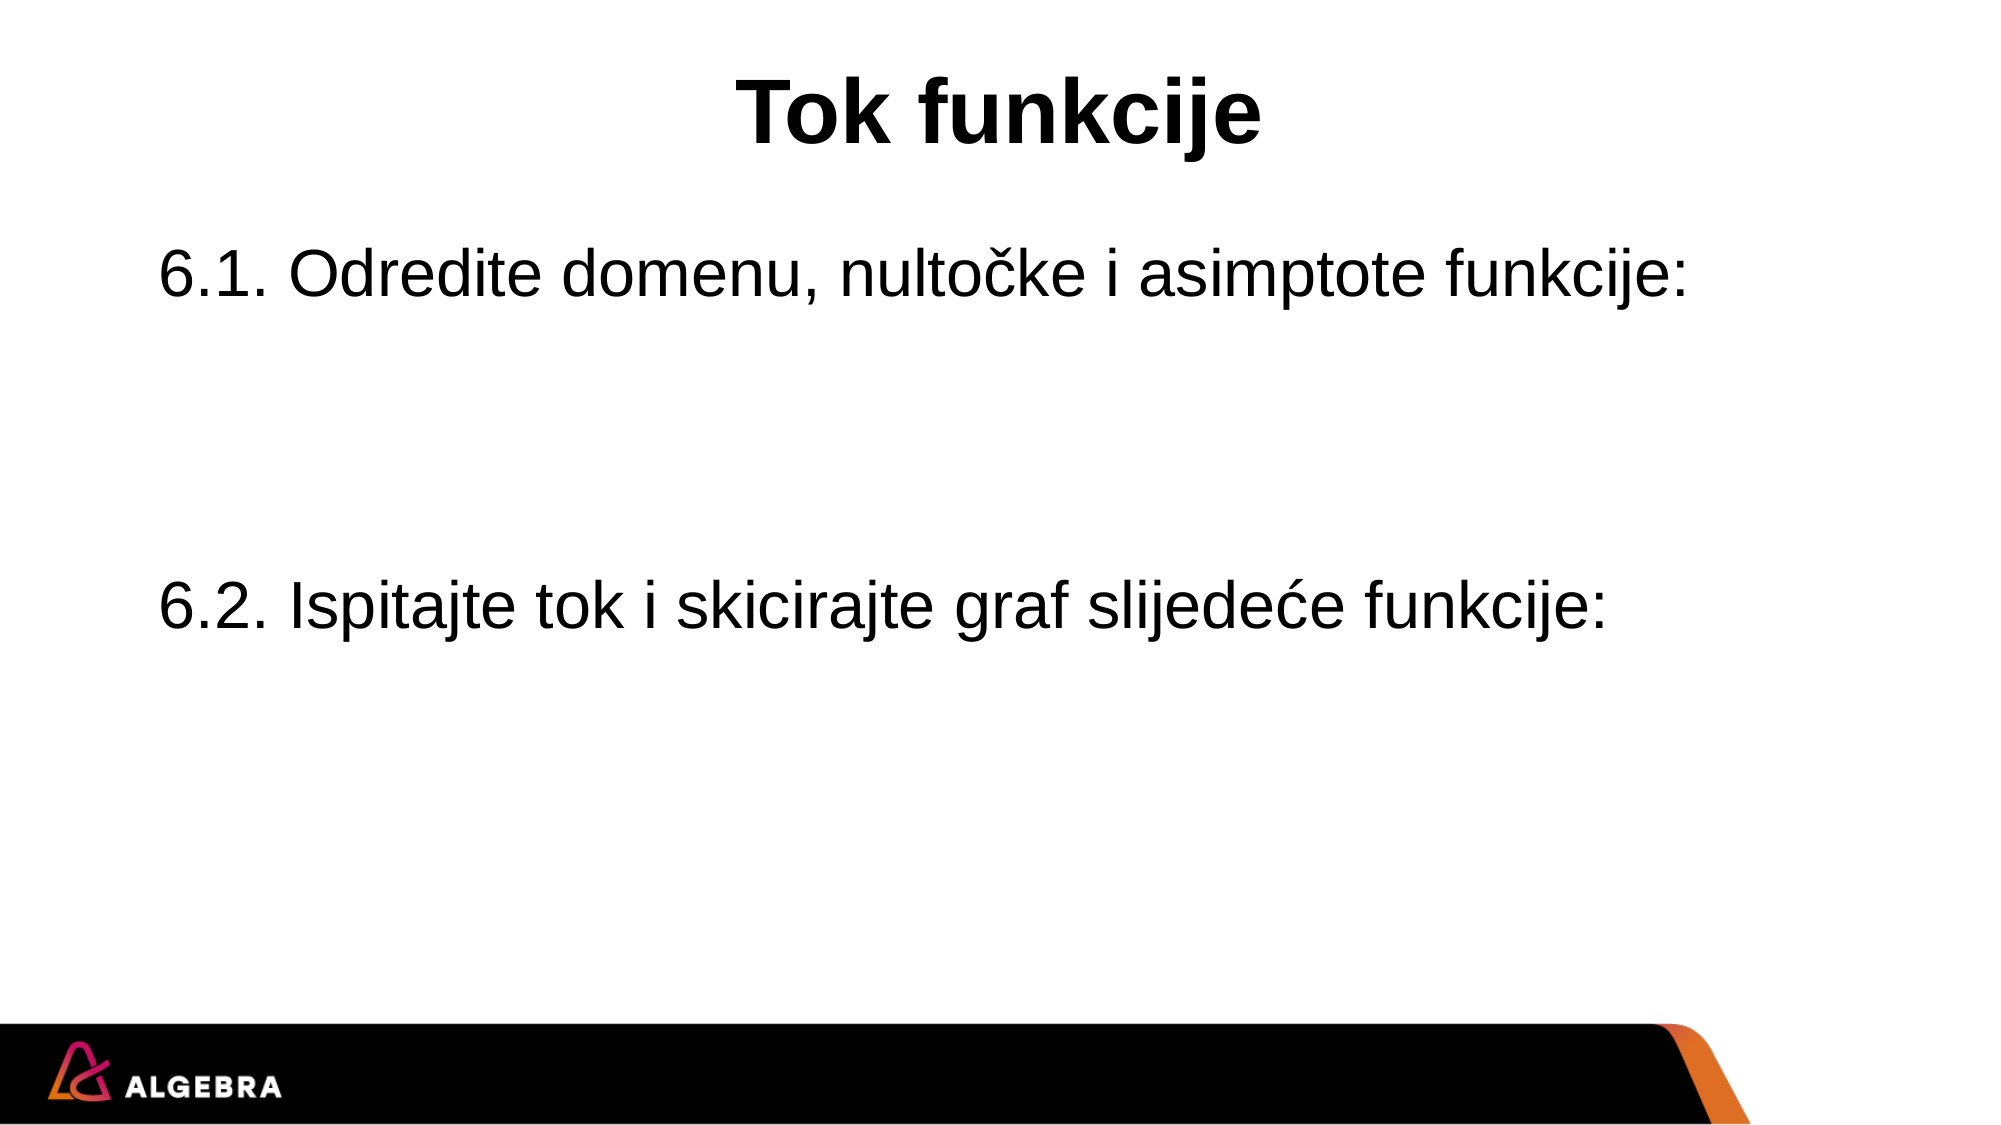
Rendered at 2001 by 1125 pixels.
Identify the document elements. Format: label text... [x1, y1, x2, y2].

picture [0, 1023, 1958, 1125]
title Tok funkcije [137, 4, 1863, 223]
